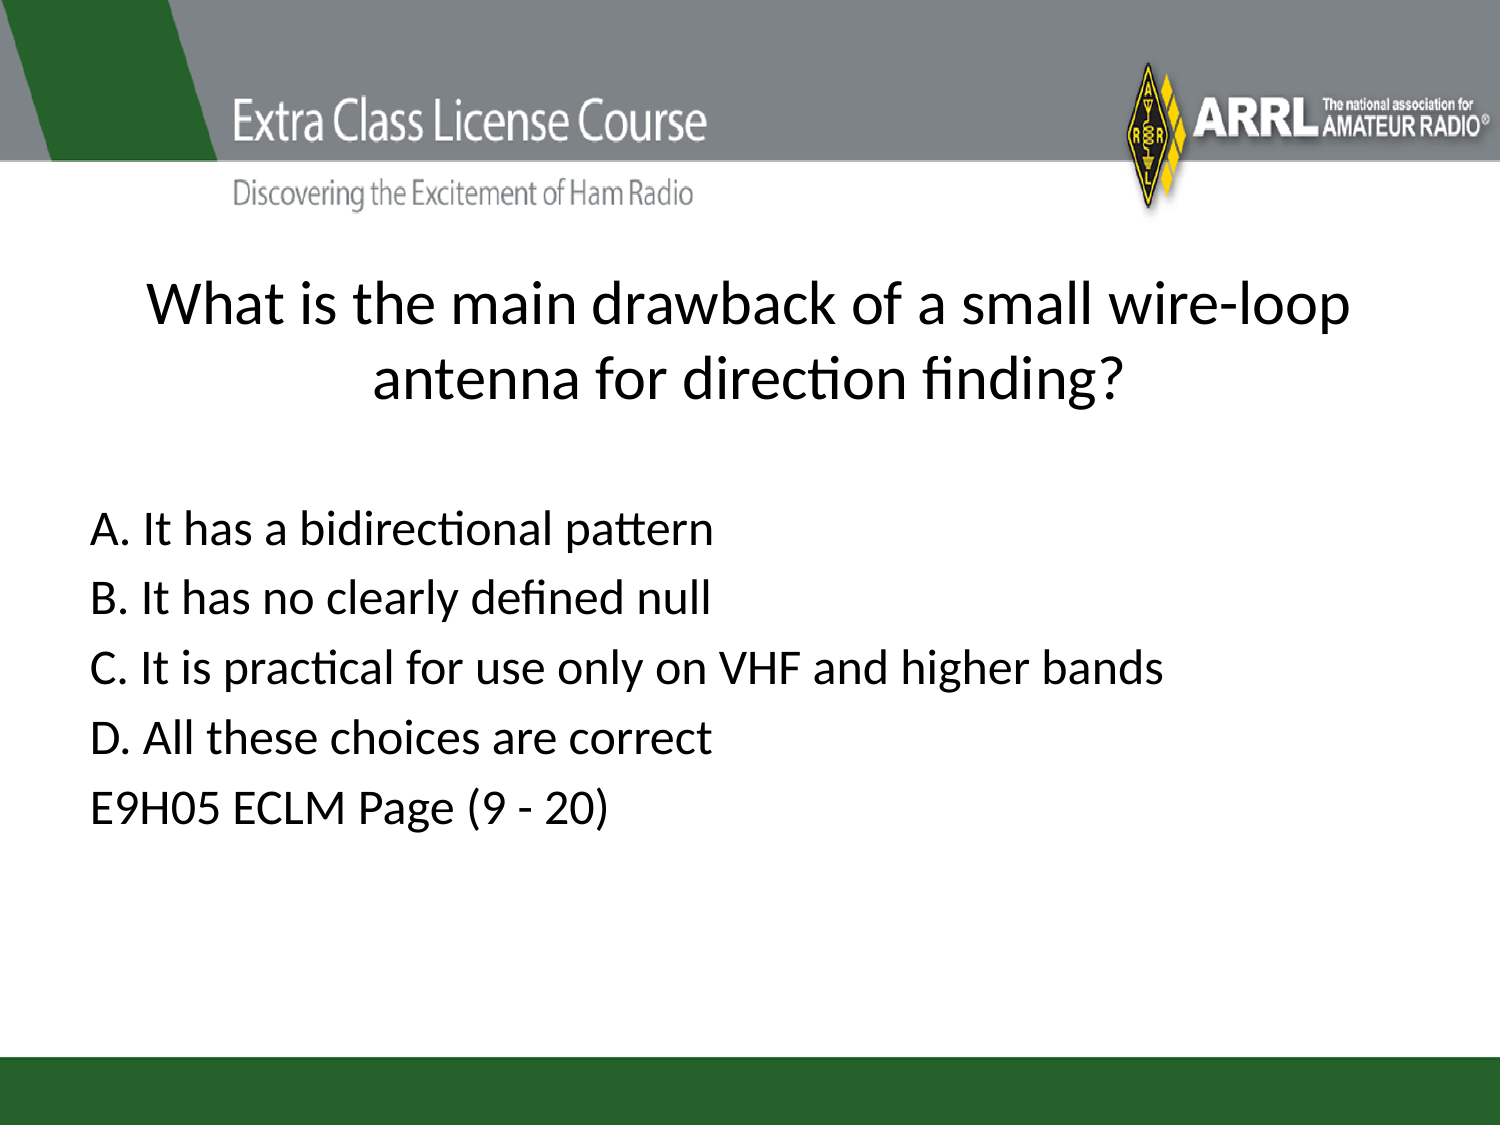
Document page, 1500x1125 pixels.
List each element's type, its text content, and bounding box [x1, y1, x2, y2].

picture [0, 0, 1500, 1125]
list A. It has a bidirectional pattern B. It has no clearly defined null C. It is practical for use only on VHF and higher bands D. All these choices are correct E9H05 ECLM Page (9 - 20) [75, 487, 1425, 1005]
title What is the main drawback of a small wire-loop antenna for direction finding? [75, 254, 1425, 435]
